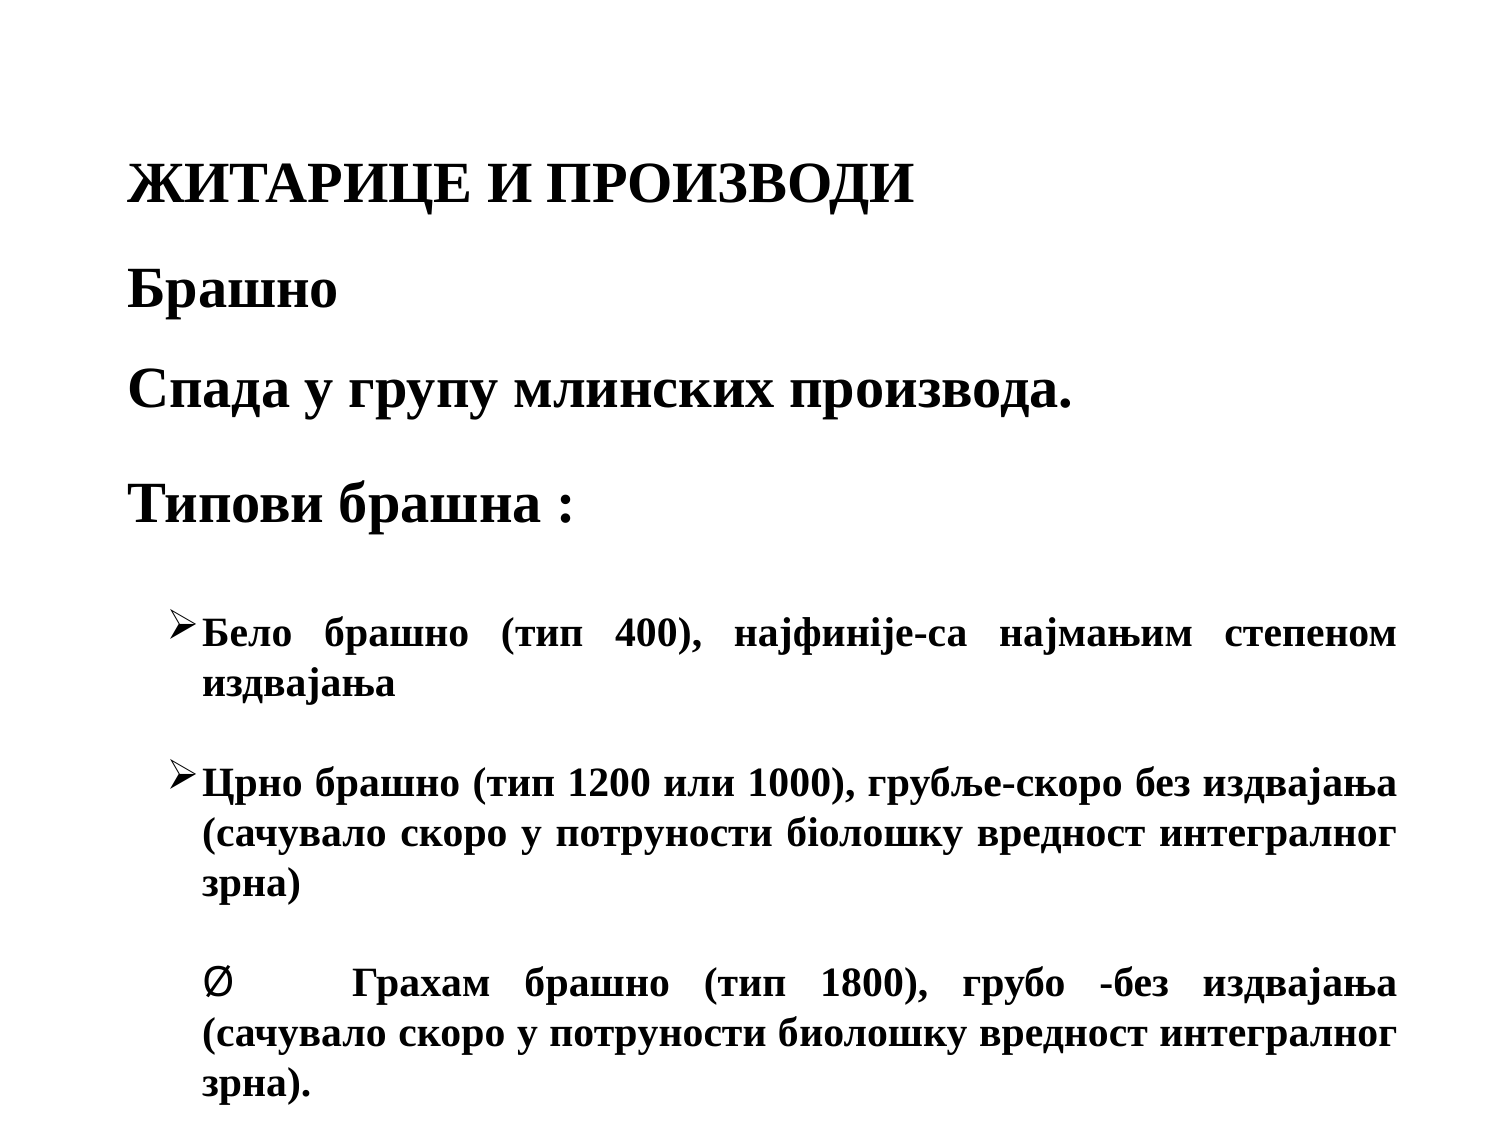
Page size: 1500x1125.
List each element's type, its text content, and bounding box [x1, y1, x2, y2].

text_box ЖИТАРИЦЕ И ПРОИЗВОДИ Брашно Спадa у групу млинских производа. Типови брашнa : Бело брашно (тип 400), најфинiје-са нaјмањим степeном издвајaња Црно брашно (тип 1200 или 1000), грубље-скорo без издвајaња (сачувало скорo у потpуности бiолoшку вредност интегралног зрна) Ø Грахaм брашно (тип 1800), грубо -без издвајaња (сачувало скорo у потpуности биолoшку вредност интегралног зрна). [112, 137, 1413, 1112]
